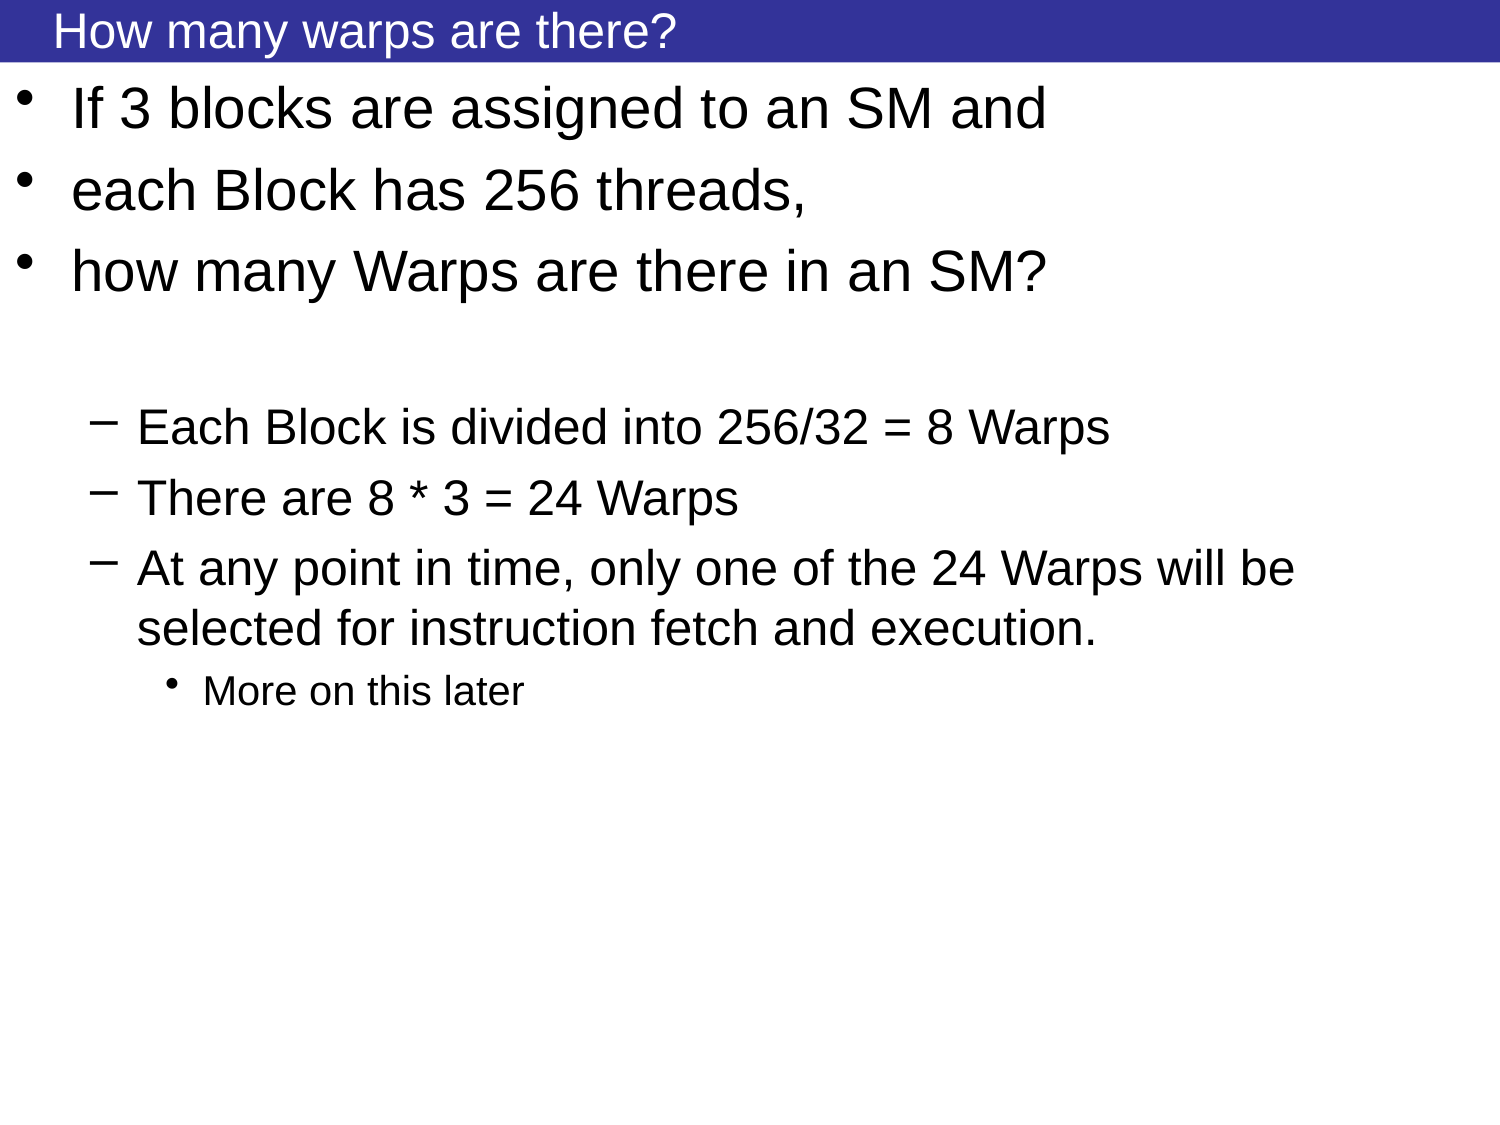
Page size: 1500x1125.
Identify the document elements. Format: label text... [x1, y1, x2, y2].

list If 3 blocks are assigned to an SM and each Block has 256 threads, how many Warps are there in an SM? Each Block is divided into 256/32 = 8 Warps There are 8 * 3 = 24 Warps At any point in time, only one of the 24 Warps will be selected for instruction fetch and execution. More on this later [0, 62, 1500, 1125]
title How many warps are there? [37, 7, 1426, 51]
